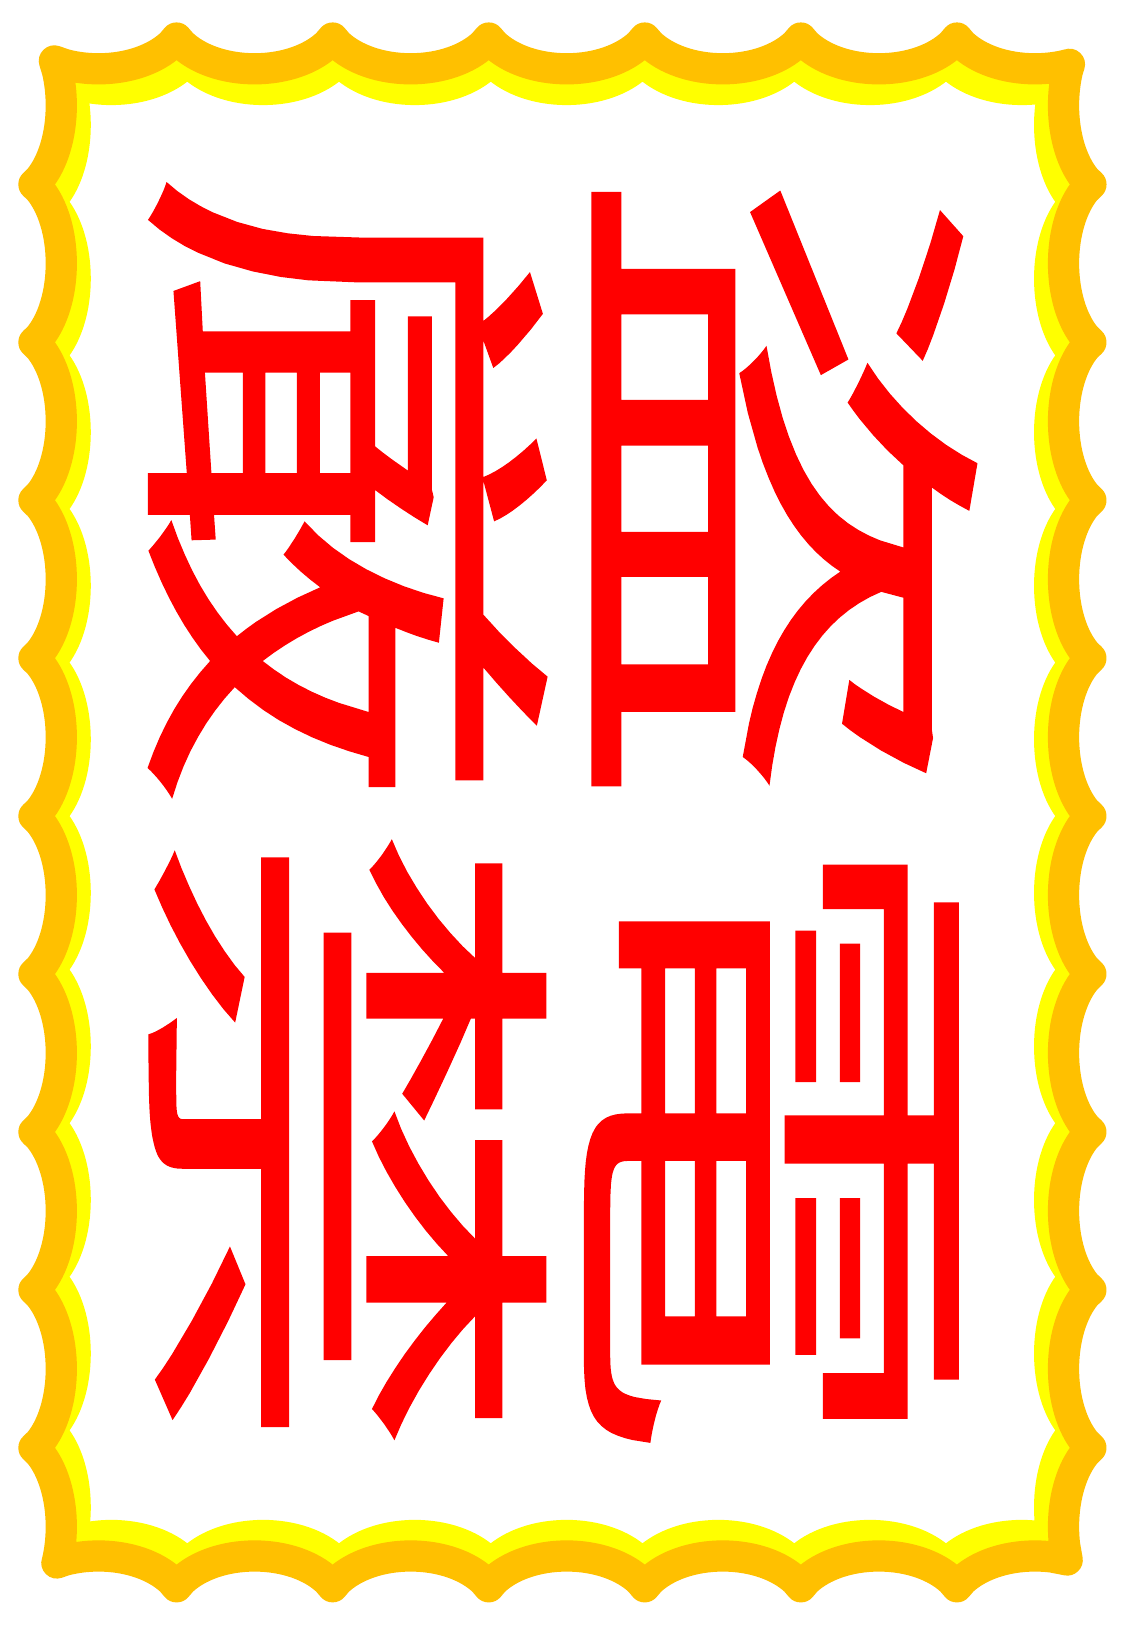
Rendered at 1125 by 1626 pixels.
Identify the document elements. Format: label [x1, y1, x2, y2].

text_box [33, 37, 1092, 1588]
